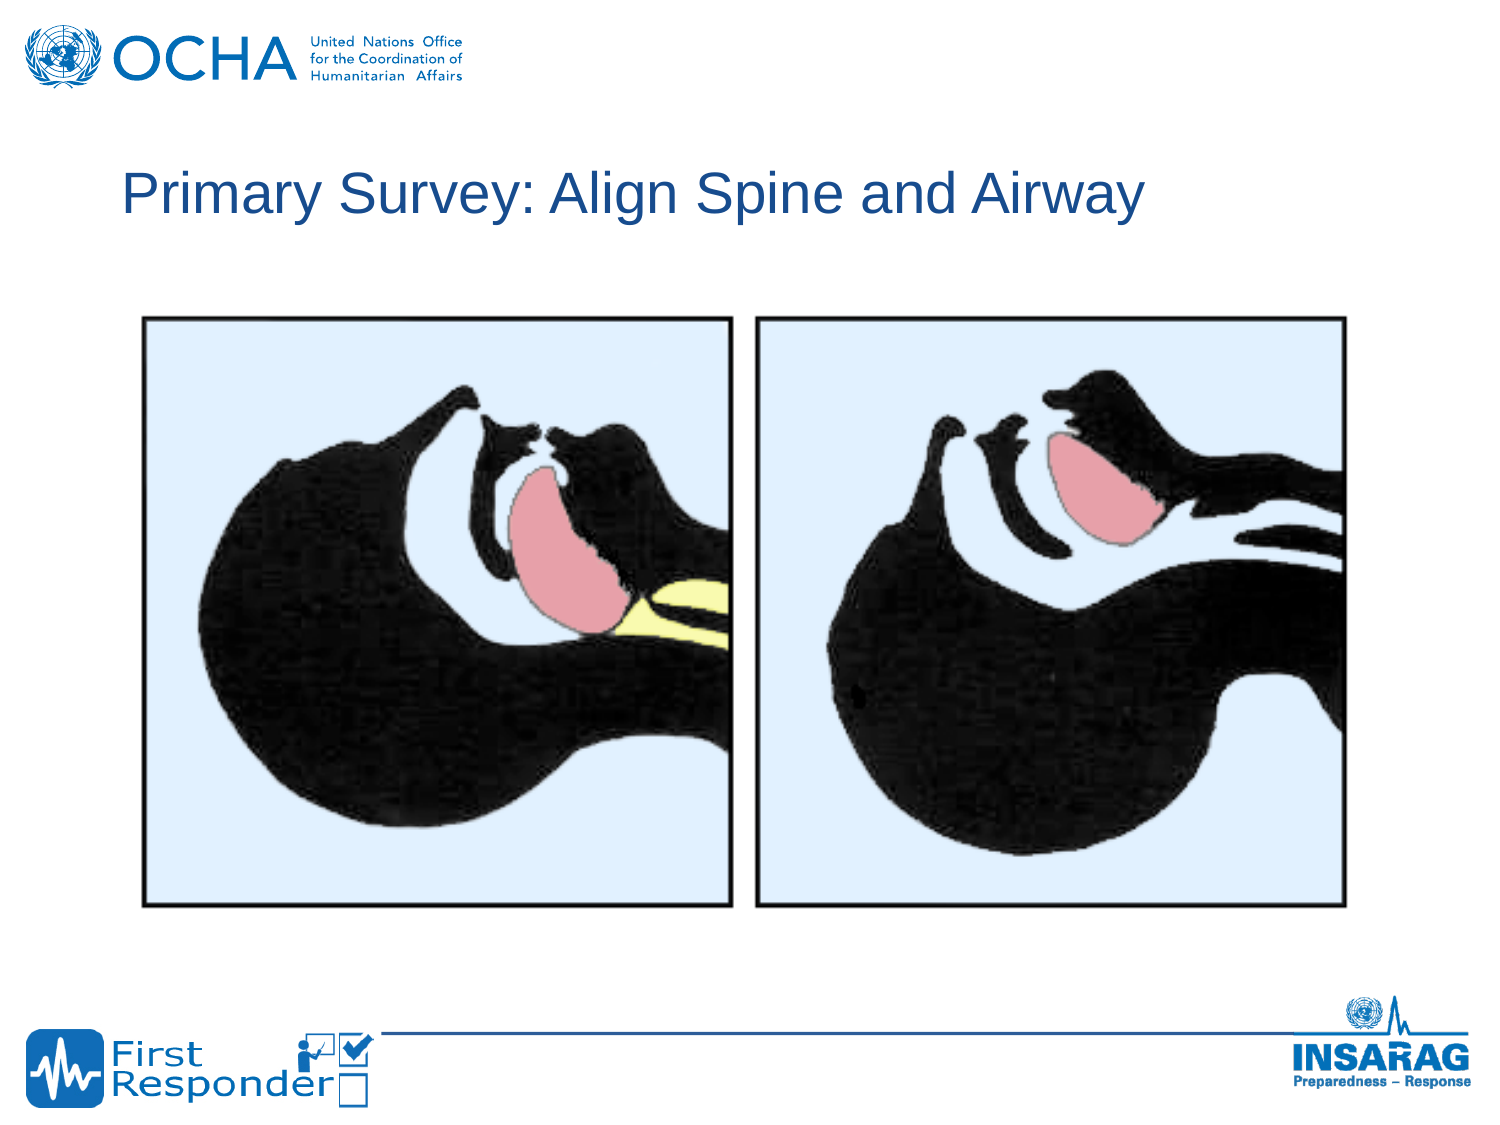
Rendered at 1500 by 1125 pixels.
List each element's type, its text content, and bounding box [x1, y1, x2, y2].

picture [24, 1024, 375, 1113]
text_box Primary Survey: Align Spine and Airway [100, 147, 1239, 233]
picture [117, 295, 1372, 933]
picture [1287, 995, 1471, 1094]
